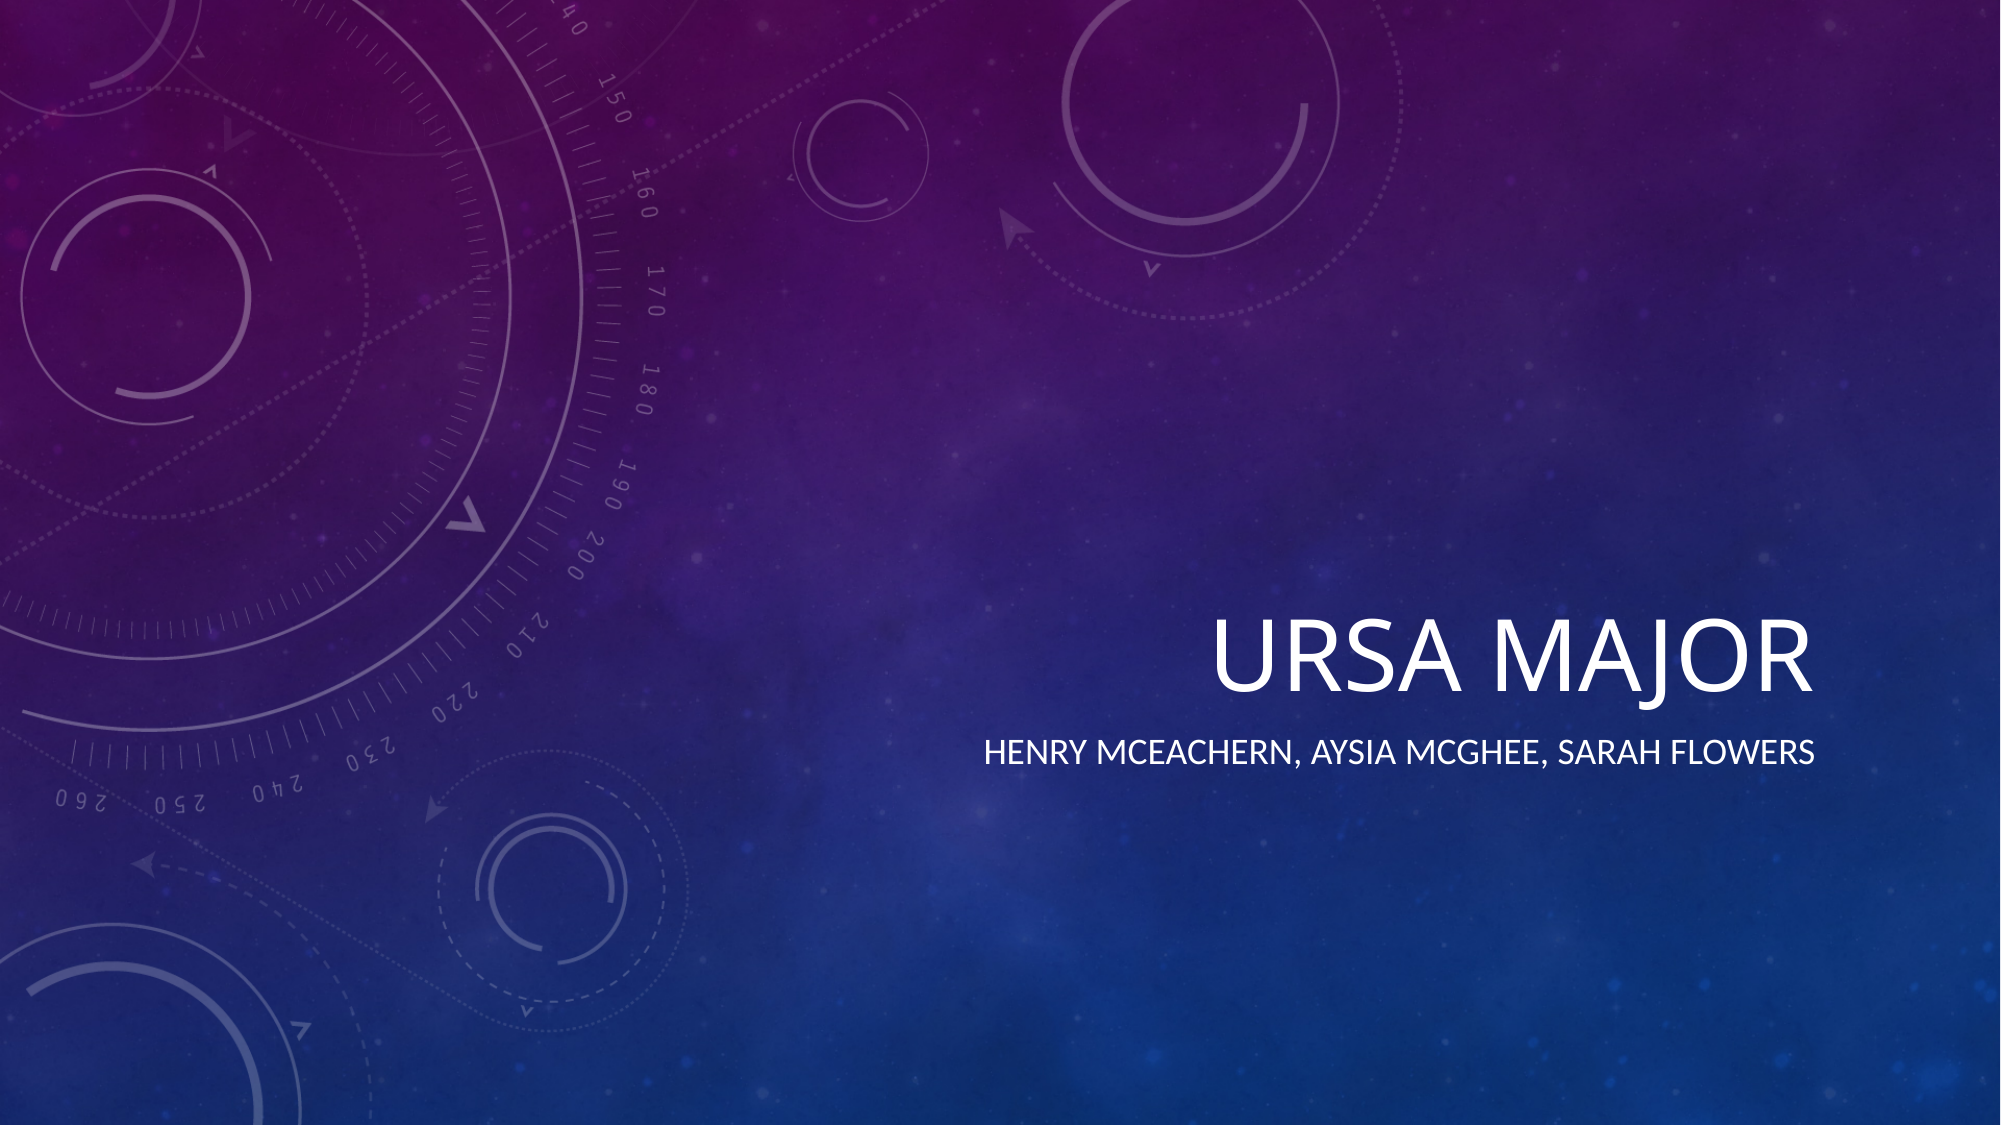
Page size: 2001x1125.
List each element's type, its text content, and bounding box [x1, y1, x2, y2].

picture [0, 0, 2001, 1125]
subtitle Henry mceachern, aysia mcghee, sarah flowers [650, 719, 1831, 950]
title Ursa major [650, 322, 1831, 719]
